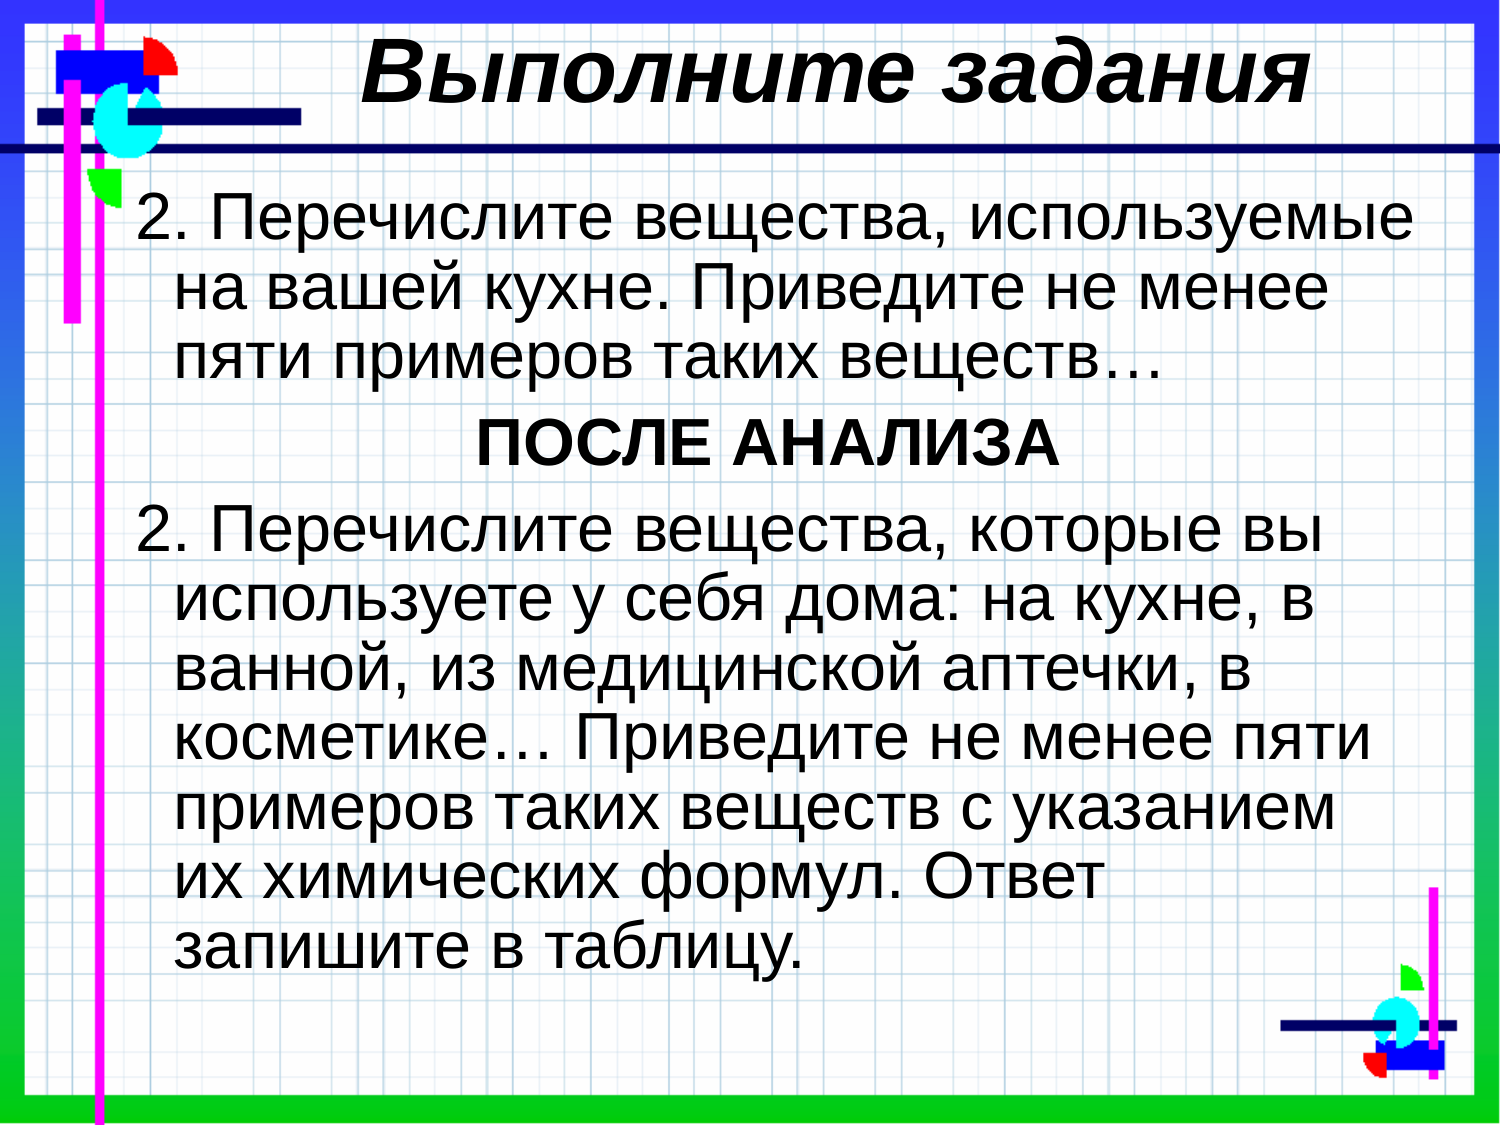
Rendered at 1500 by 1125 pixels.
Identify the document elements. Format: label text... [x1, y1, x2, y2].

picture [0, 0, 1500, 1125]
title Выполните задания [74, 116, 1422, 141]
list 2. Перечислите вещества, используемые на вашей кухне. Приведите не менее пяти примеров таких веществ… ПОСЛЕ АНАЛИЗА 2. Перечислите вещества, которые вы используете у себя дома: на кухне, в ванной, из медицинской аптечки, в косметике… Приведите не менее пяти примеров таких веществ с указанием их химических формул. Ответ запишите в таблицу. [116, 175, 1422, 1004]
